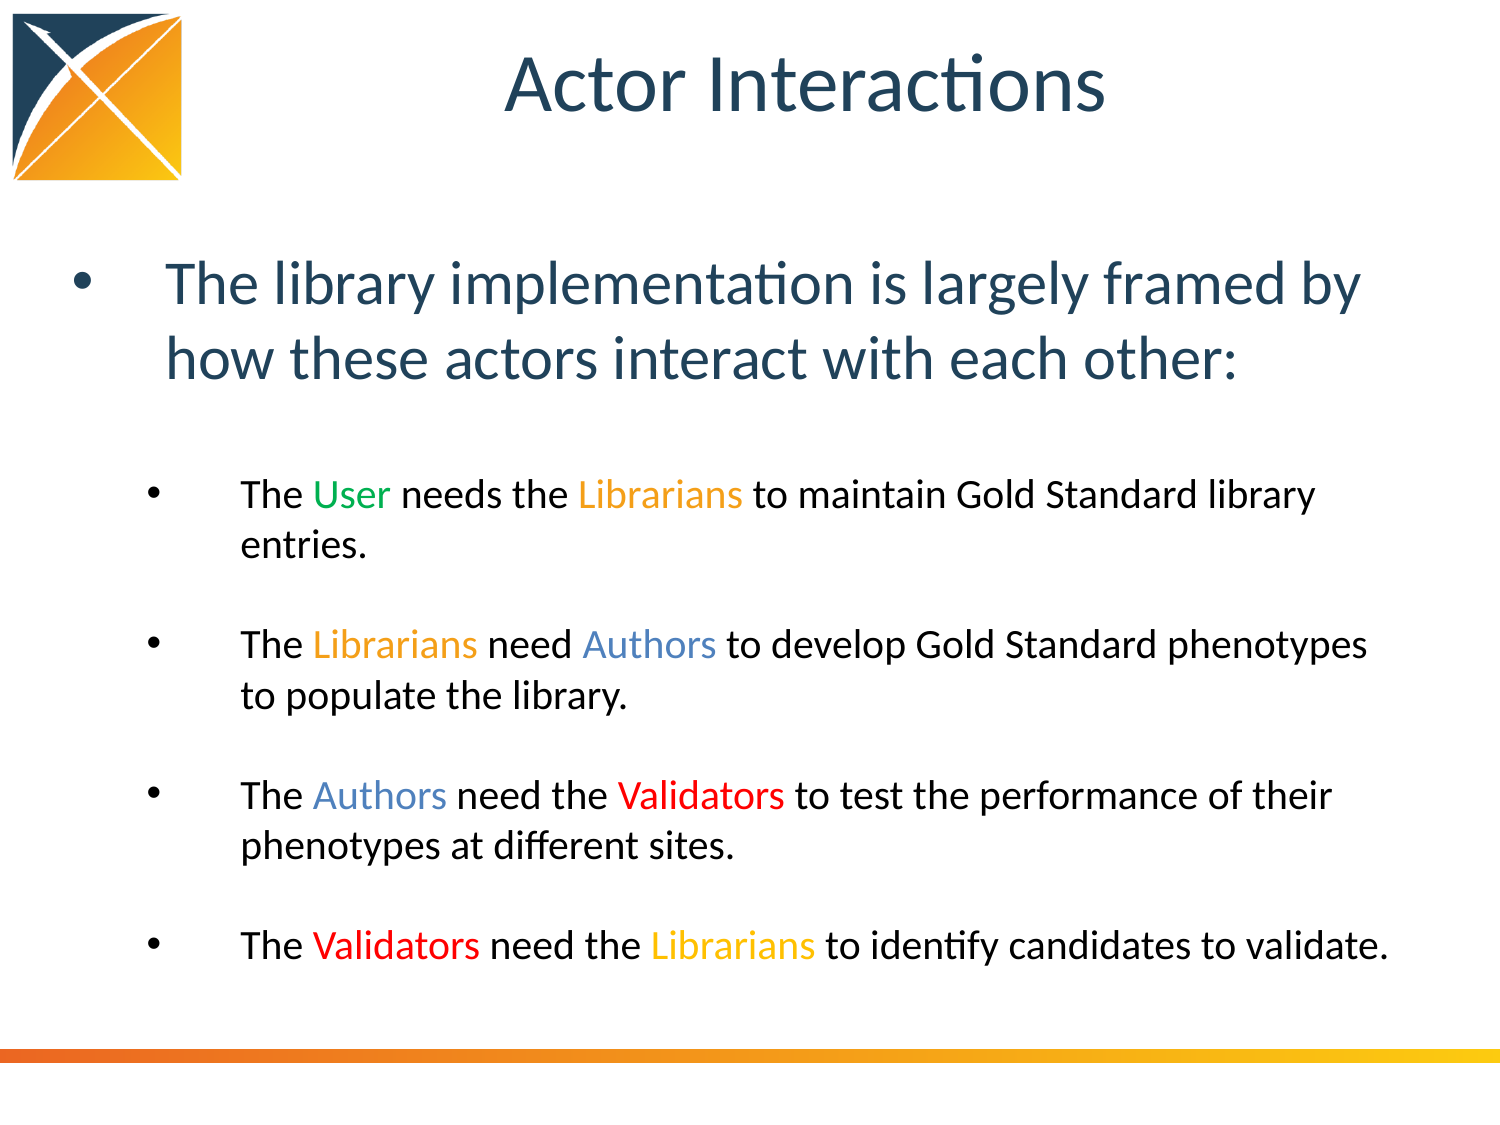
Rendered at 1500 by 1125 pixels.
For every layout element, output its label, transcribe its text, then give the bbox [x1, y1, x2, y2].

title Actor Interactions [187, 9, 1425, 147]
picture [0, 0, 206, 200]
text_box The library implementation is largely framed by how these actors interact with each other: The User needs the Librarians to maintain Gold Standard library entries. The Librarians need Authors to develop Gold Standard phenotypes to populate the library. The Authors need the Validators to test the performance of their phenotypes at different sites. The Validators need the Librarians to identify candidates to validate. [56, 234, 1425, 1052]
